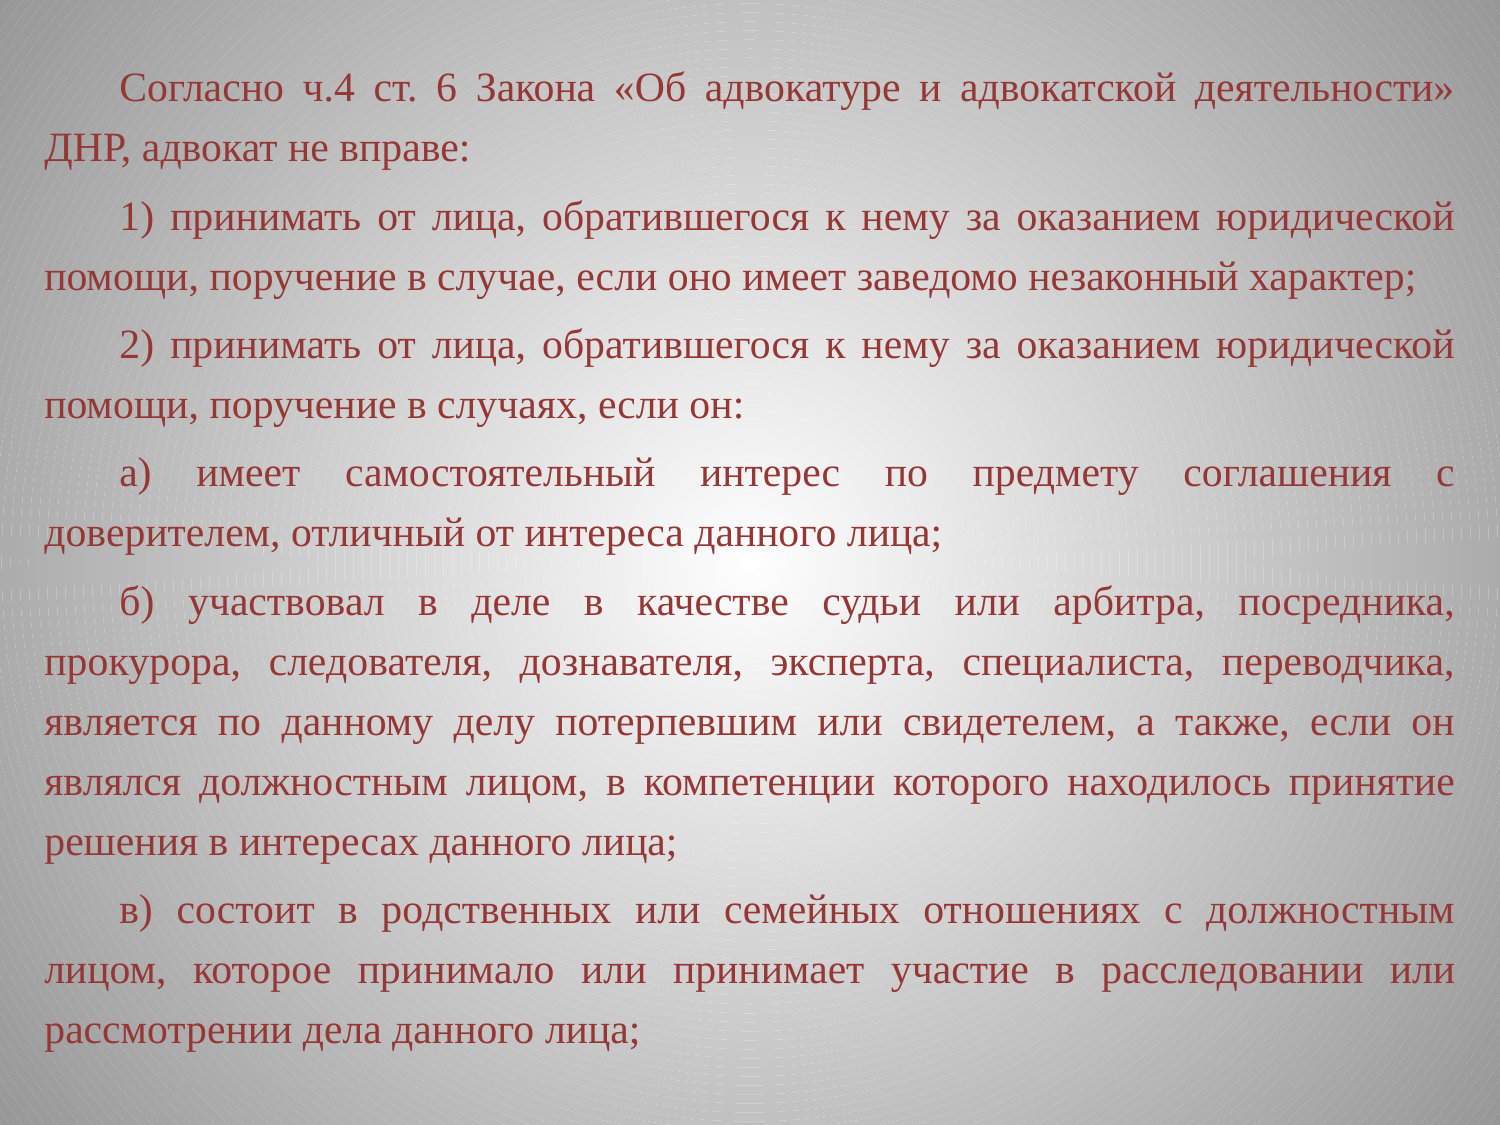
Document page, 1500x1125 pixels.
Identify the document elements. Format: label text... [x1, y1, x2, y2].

list Согласно ч.4 ст. 6 Закона «Об адвокатуре и адвокатской деятельности» ДНР, адвокат не вправе: 1) принимать от лица, обратившегося к нему за оказанием юридической помощи, поручение в случае, если оно имеет заведомо незаконный характер; 2) принимать от лица, обратившегося к нему за оказанием юридической помощи, поручение в случаях, если он: а) имеет самостоятельный интерес по предмету соглашения с доверителем, отличный от интереса данного лица; б) участвовал в деле в качестве судьи или арбитра, посредника, прокурора, следователя, дознавателя, эксперта, специалиста, переводчика, является по данному делу потерпевшим или свидетелем, а также, если он являлся должностным лицом, в компетенции которого находилось принятие решения в интересах данного лица; в) состоит в родственных или семейных отношениях с должностным лицом, которое принимало или принимает участие в расследовании или рассмотрении дела данного лица; [29, 42, 1471, 1005]
